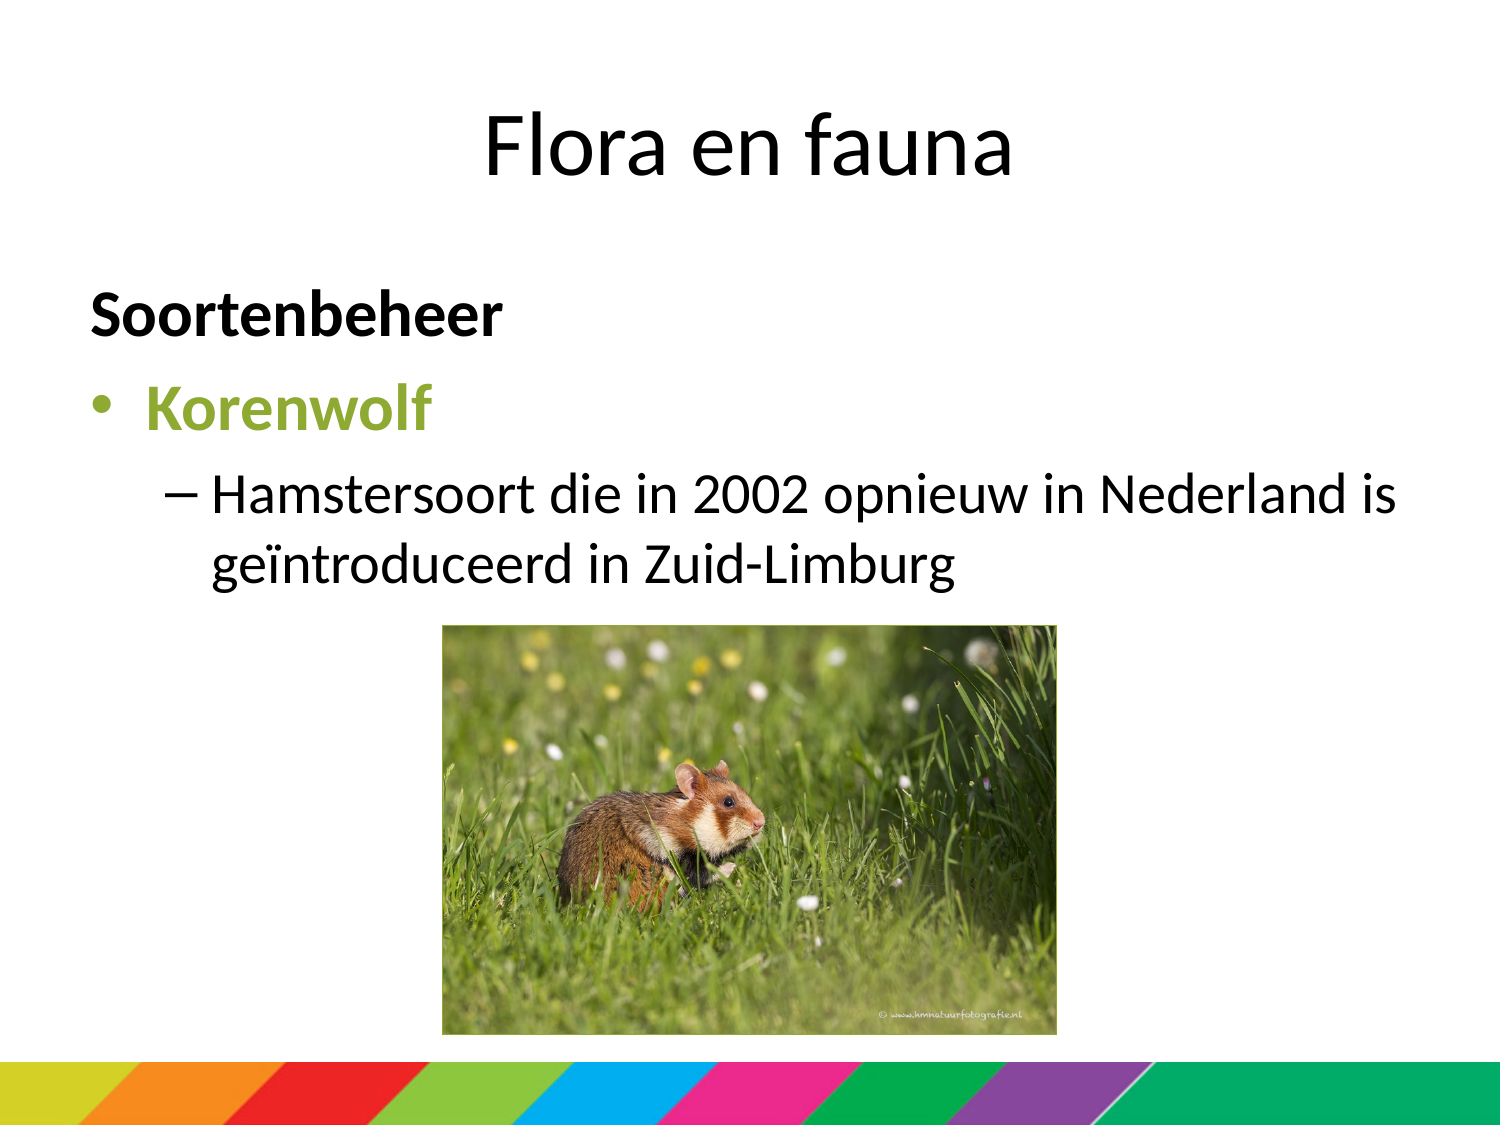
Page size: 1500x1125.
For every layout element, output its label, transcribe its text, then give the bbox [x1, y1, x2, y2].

picture [0, 1062, 574, 1125]
picture [442, 625, 1057, 1036]
title Flora en fauna [75, 45, 1425, 233]
list Soortenbeheer Korenwolf Hamstersoort die in 2002 opnieuw in Nederland is geïntroduceerd in Zuid-Limburg [75, 262, 1425, 1005]
picture [656, 1062, 1500, 1125]
